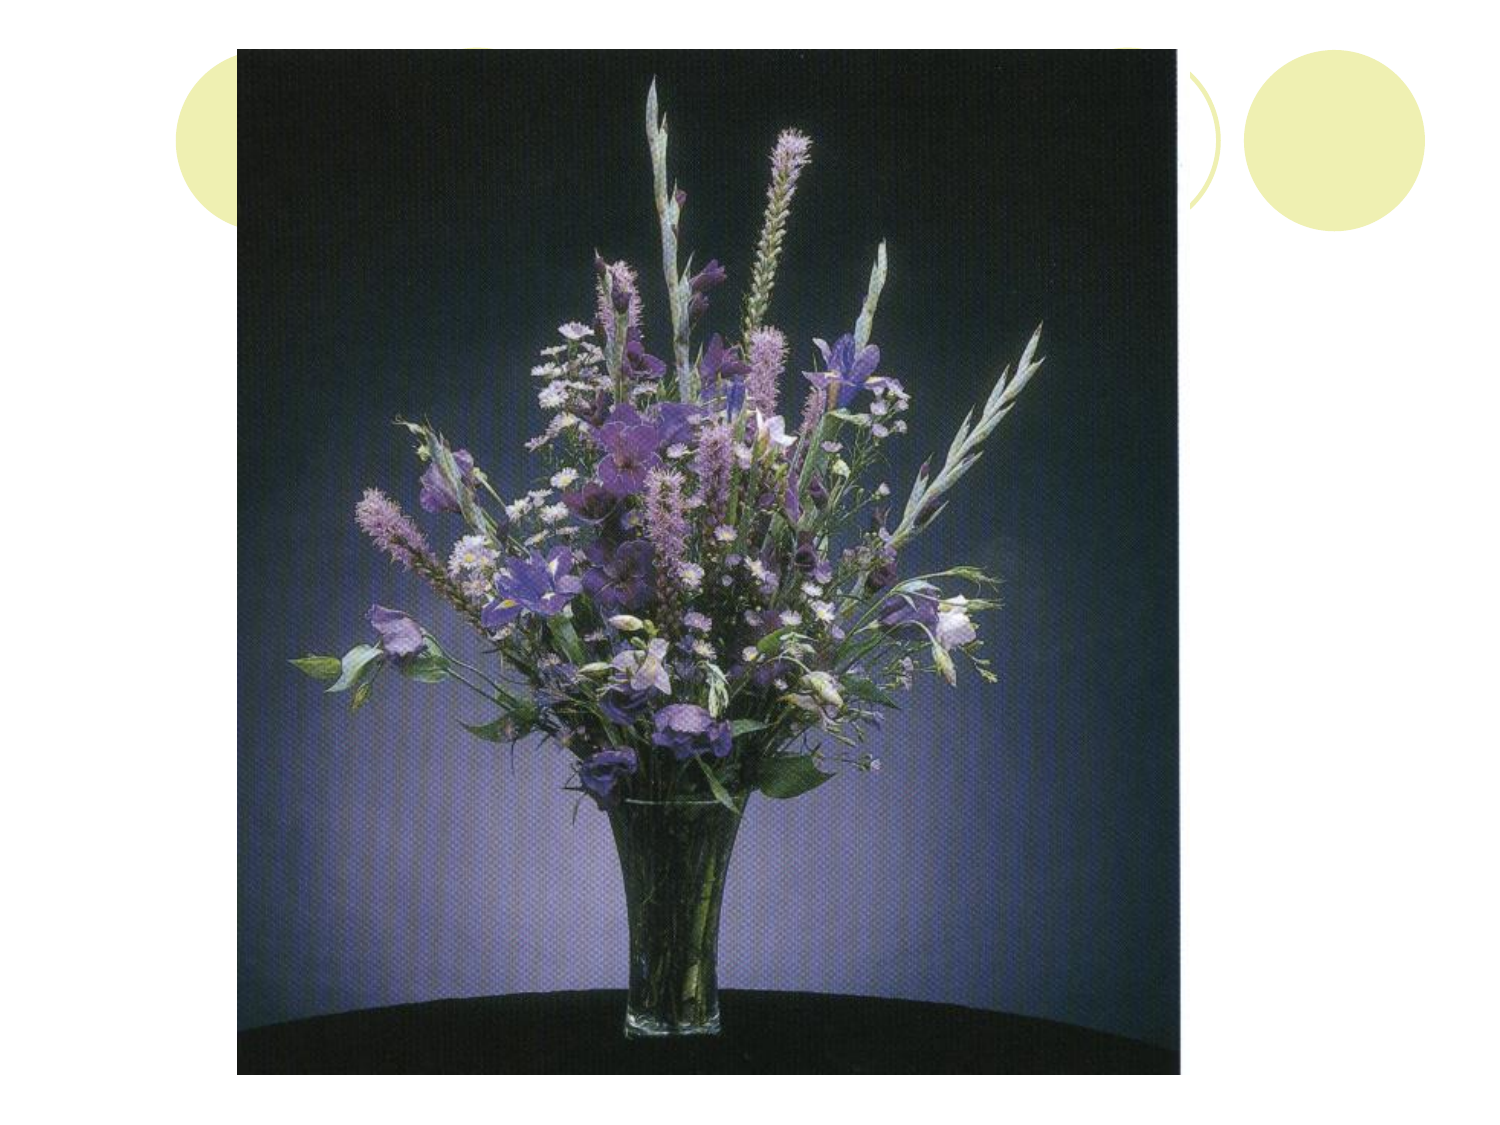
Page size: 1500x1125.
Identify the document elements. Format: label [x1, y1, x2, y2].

picture [237, 49, 1190, 1076]
